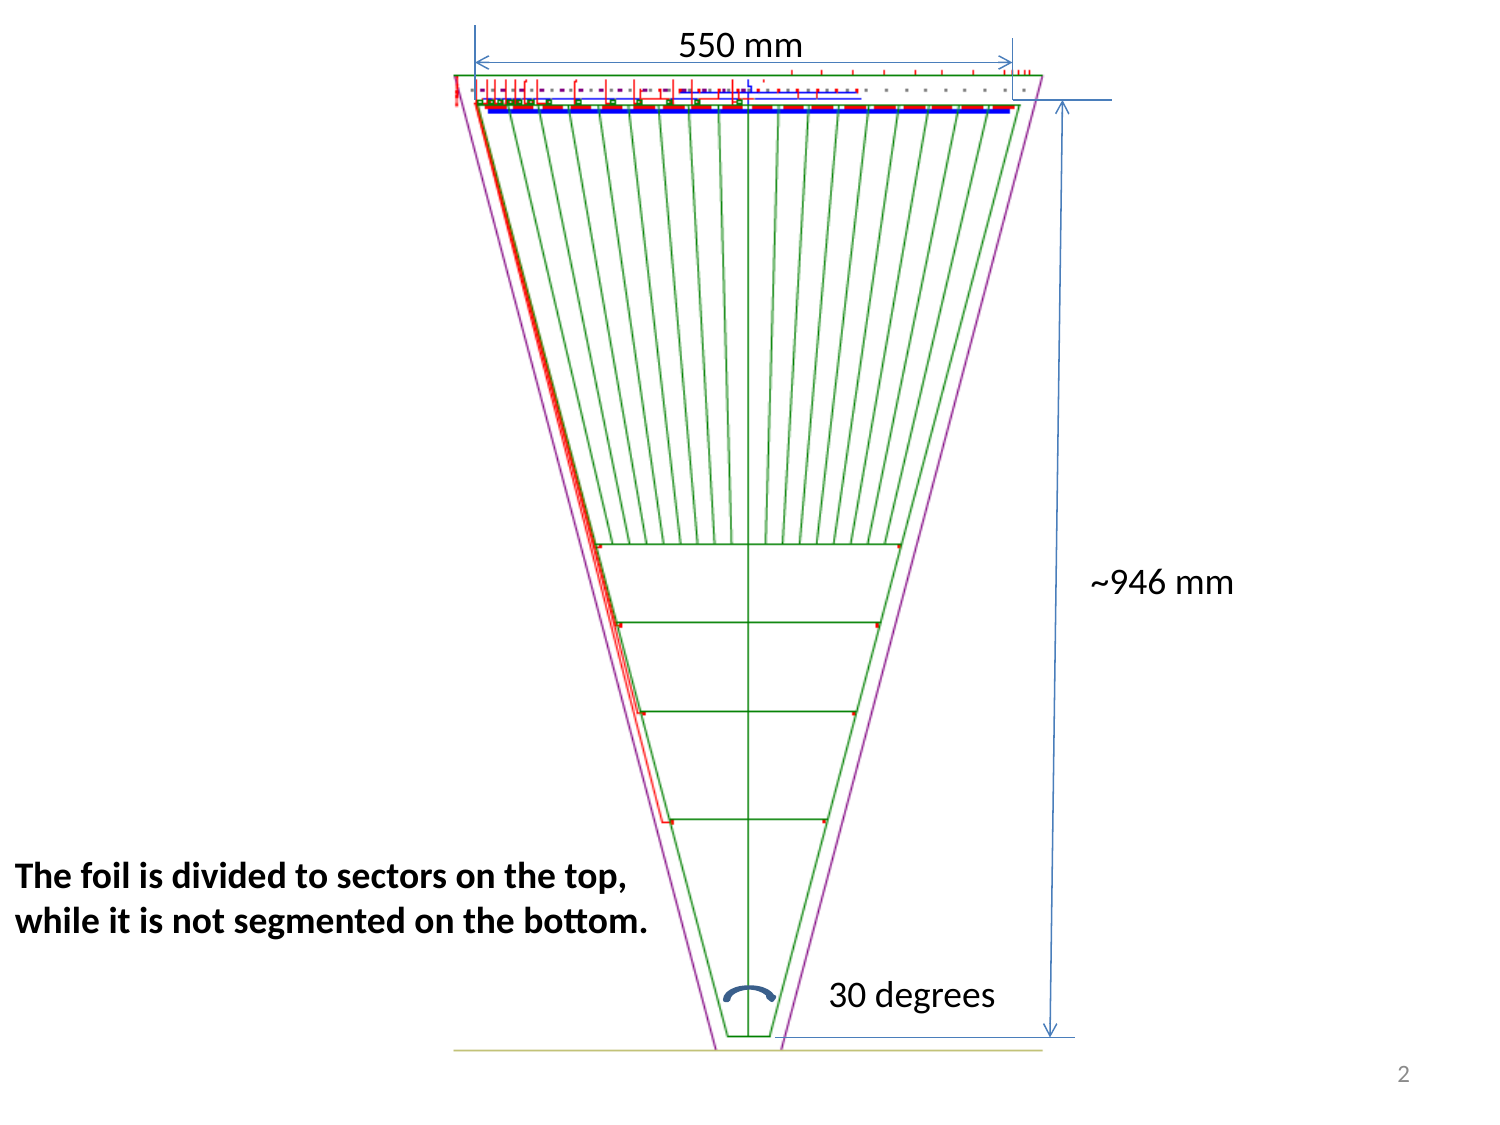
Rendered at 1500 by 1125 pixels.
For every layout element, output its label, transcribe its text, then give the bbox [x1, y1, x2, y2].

text_box The foil is divided to sectors on the top, while it is not segmented on the bottom. [0, 843, 104, 949]
text_box 550 mm [663, 12, 819, 60]
slide_number 2 [1074, 1042, 1425, 1103]
picture [109, 63, 1391, 1062]
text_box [1049, 99, 1063, 1038]
